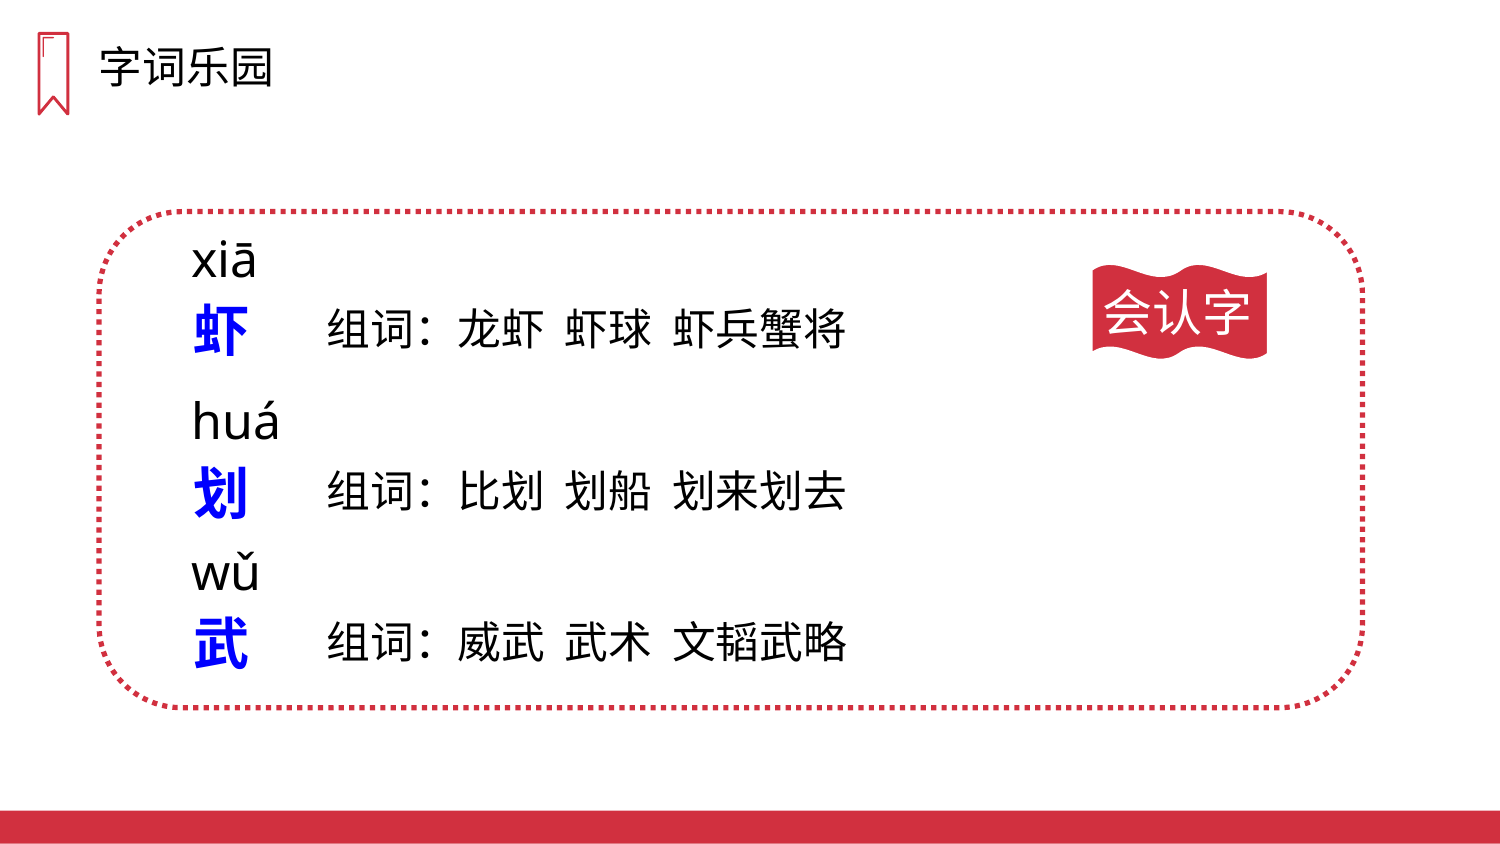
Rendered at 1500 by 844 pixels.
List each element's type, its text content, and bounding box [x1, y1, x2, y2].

text_box [98, 210, 1364, 709]
text_box 虾 [182, 290, 289, 369]
text_box 组词：比划 划船 划来划去 [315, 458, 1131, 523]
text_box [0, 810, 1500, 844]
text_box huá [180, 383, 293, 455]
text_box wǔ [180, 534, 274, 606]
text_box 会认字 [1089, 261, 1270, 362]
text_box 武 [182, 602, 289, 682]
text_box 组词：威武 武术 文韬武略 [315, 609, 1131, 673]
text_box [37, 31, 290, 116]
text_box 组词：龙虾 虾球 虾兵蟹将 [315, 296, 1131, 361]
text_box 划 [182, 455, 289, 531]
text_box xiā [180, 221, 271, 293]
